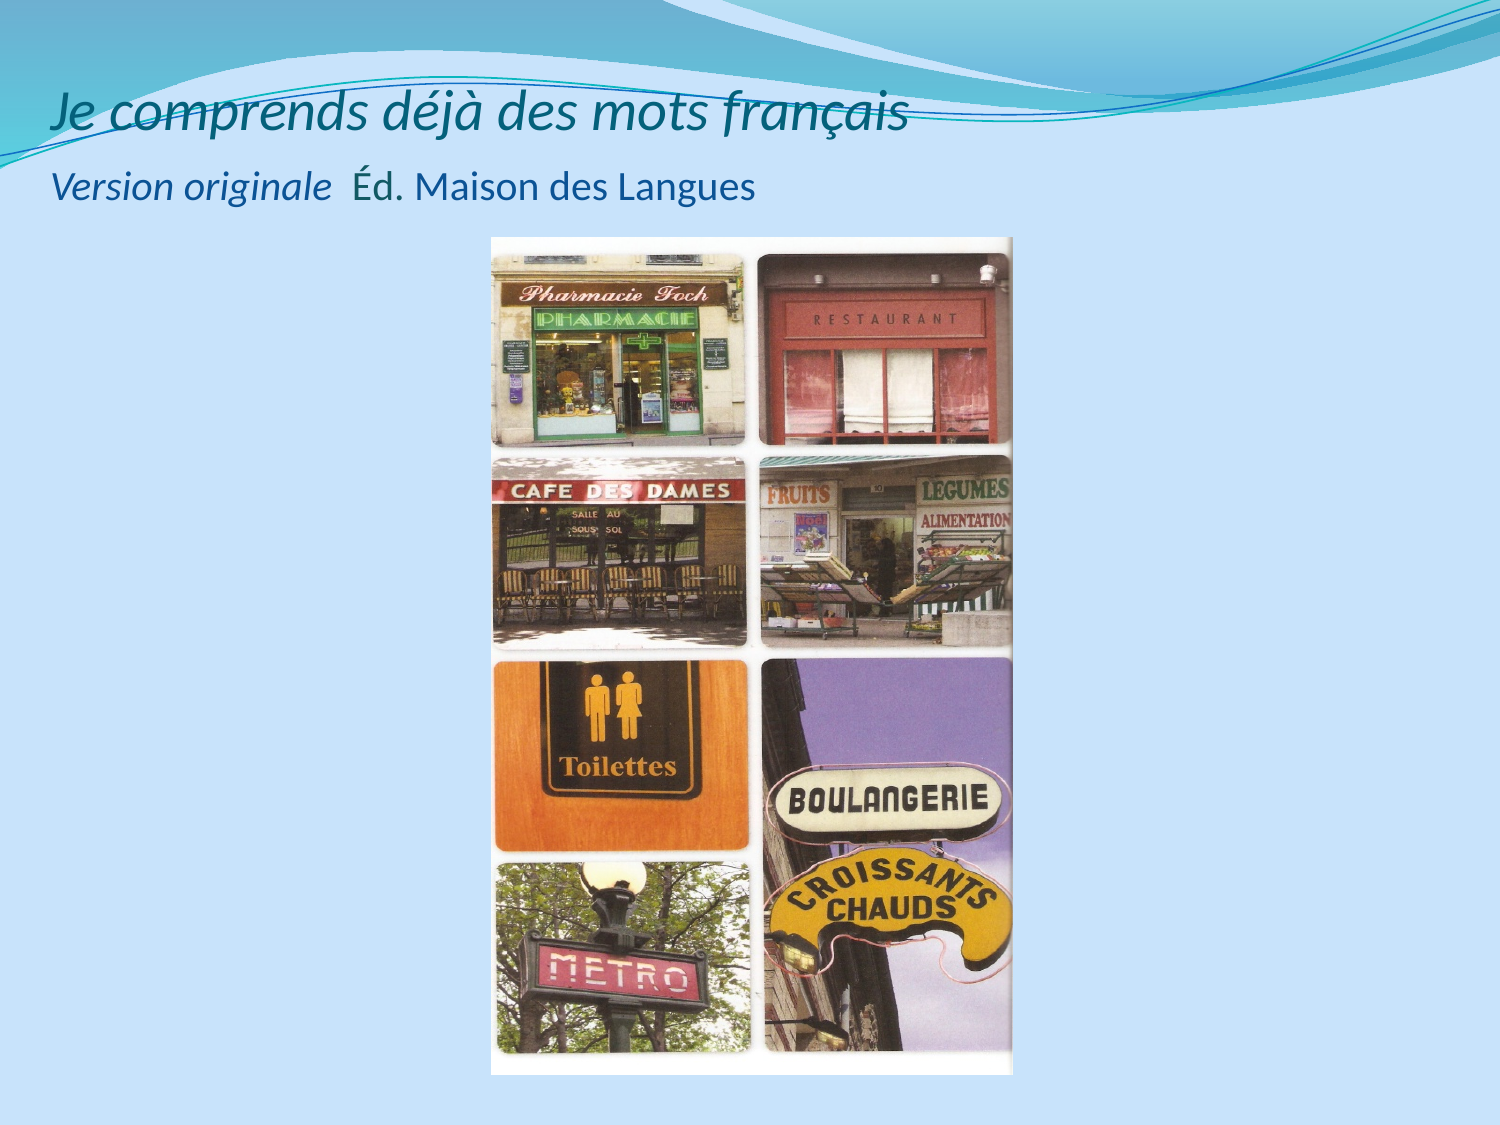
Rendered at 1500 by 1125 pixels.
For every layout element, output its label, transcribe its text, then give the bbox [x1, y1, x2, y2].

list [491, 237, 1013, 1076]
title Je comprends déjà des mots français Version originale Éd. Maison des Langues [49, 62, 1401, 213]
